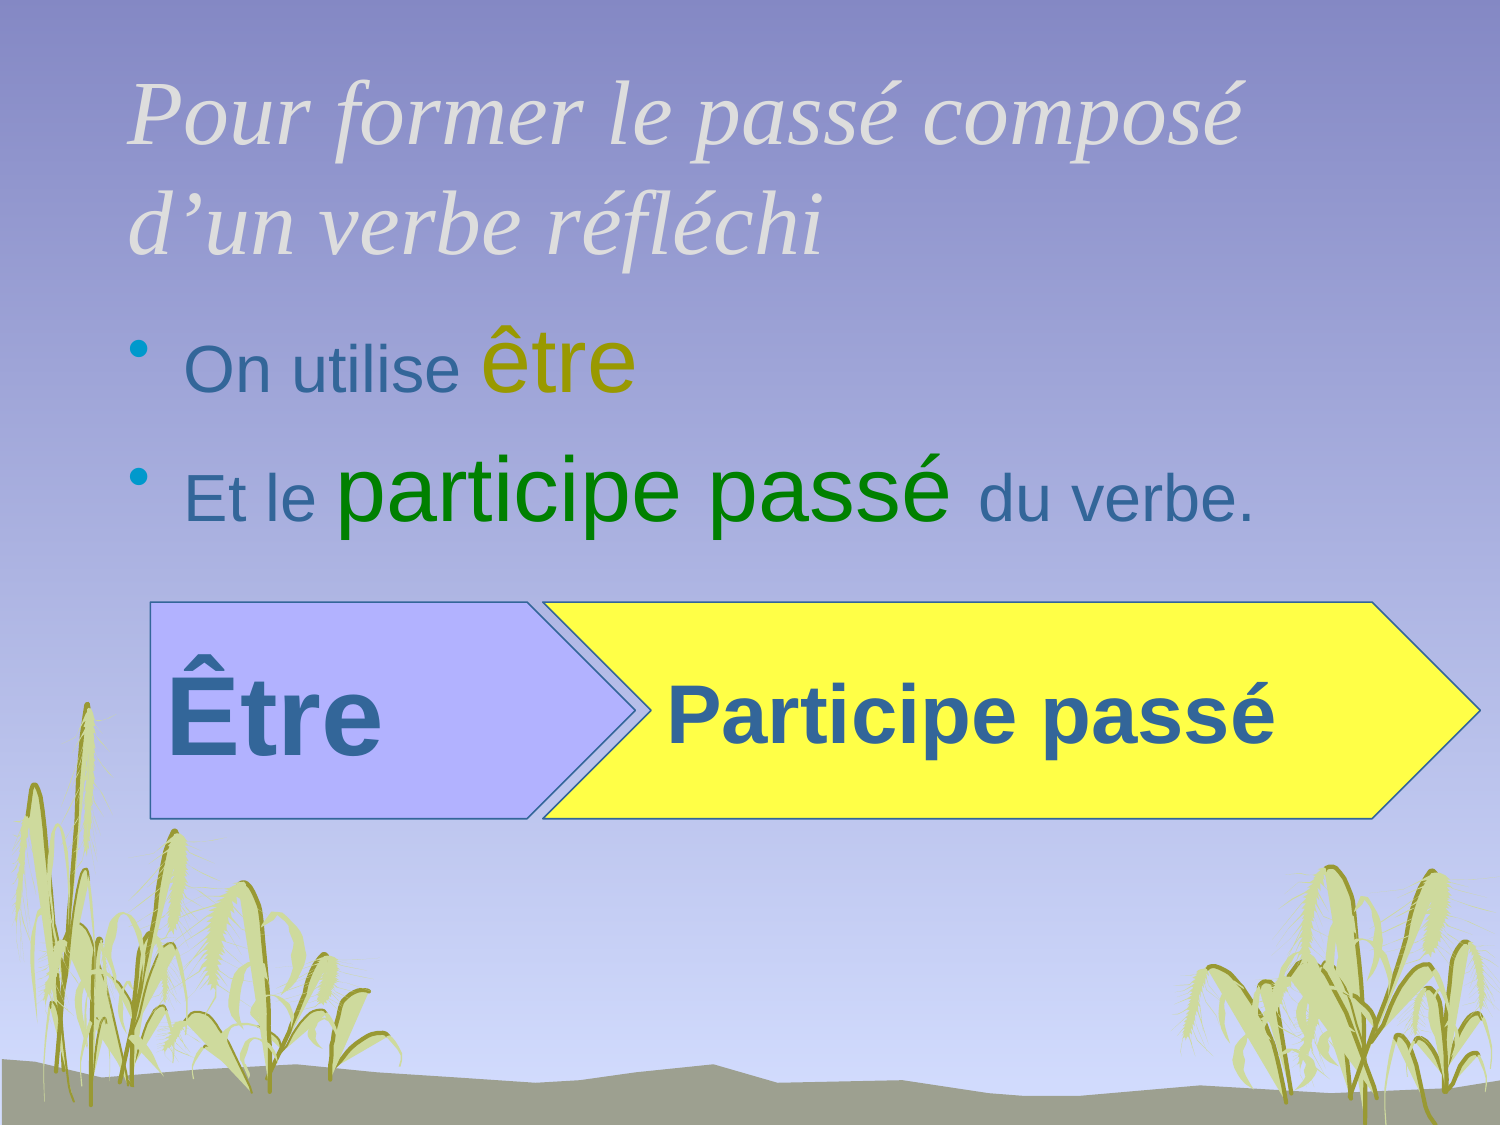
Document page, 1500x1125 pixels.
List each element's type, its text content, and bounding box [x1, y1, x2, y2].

text_box Participe passé [542, 602, 1481, 819]
list On utilise être Et le participe passé du verbe. [112, 293, 1388, 969]
title Pour former le passé composé d’un verbe réfléchi [112, 68, 1388, 257]
text_box Être [150, 602, 636, 819]
